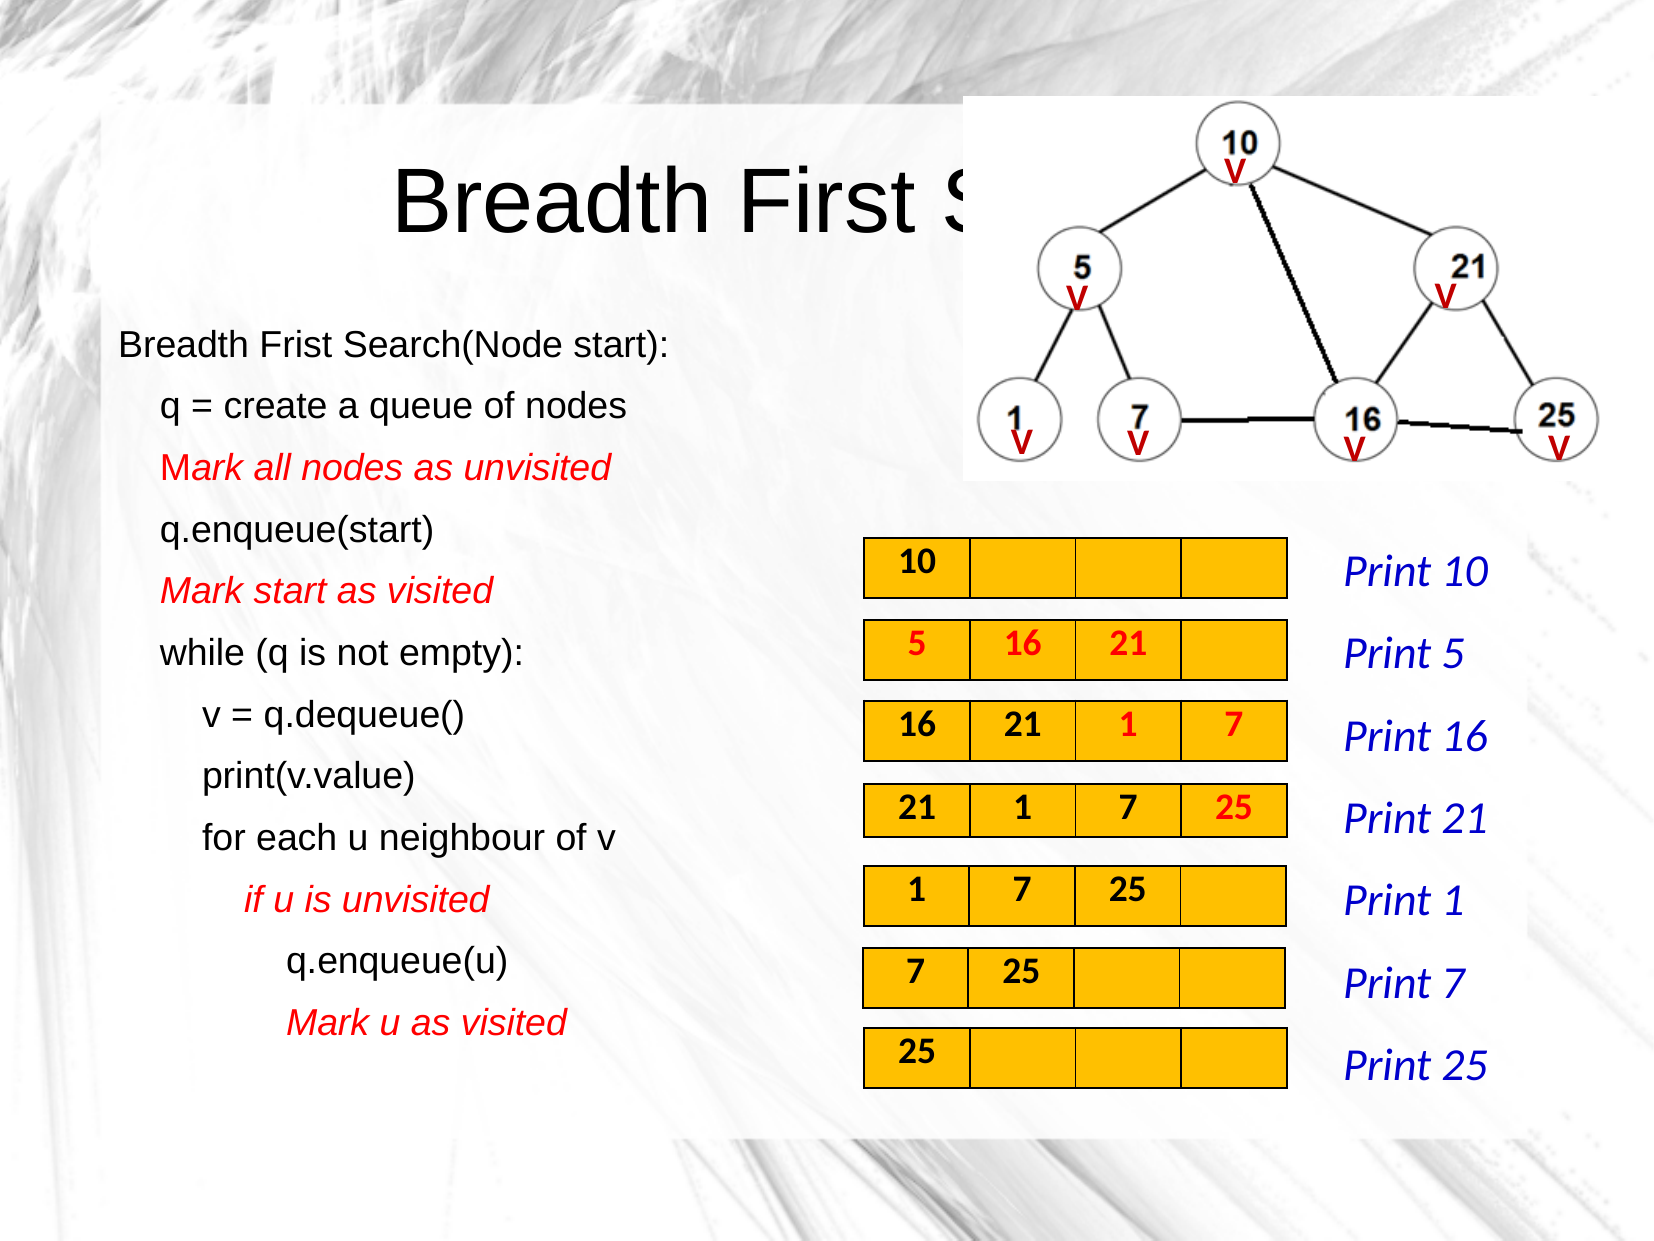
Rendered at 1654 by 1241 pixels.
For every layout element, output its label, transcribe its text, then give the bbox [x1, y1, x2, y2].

table_header [971, 1029, 1075, 1087]
table_header 25 [865, 1029, 969, 1087]
table_header 21 [971, 702, 1075, 760]
table_header 21 [865, 785, 969, 836]
table_header 7 [1076, 785, 1180, 836]
table_header [1180, 949, 1284, 1007]
table_header 25 [969, 949, 1073, 1007]
table_header 25 [1076, 867, 1180, 925]
table_header [1076, 539, 1180, 597]
table_header 7 [864, 949, 967, 1007]
text_box Print 10 Print 5 Print 16 Print 21 Print 1 Print 7 Print 25 [1328, 505, 1597, 1098]
table_header 16 [971, 621, 1075, 679]
table_header 25 [1182, 785, 1286, 836]
table_header 1 [865, 867, 968, 925]
table_header 7 [970, 867, 1074, 925]
table_header [971, 539, 1075, 597]
table_header [1181, 867, 1285, 925]
table_header 1 [1076, 702, 1180, 760]
table_header [1075, 949, 1179, 1007]
table_header [1182, 621, 1286, 679]
table_header [1182, 539, 1286, 597]
table_header 10 [865, 539, 969, 597]
table_header 7 [1182, 702, 1286, 760]
title Breadth First Search [118, 112, 963, 281]
list Breadth Frist Search(Node start): q = create a queue of nodes Mark all nodes as unvisited q.enqueue(start) Mark start as visited while (q is not empty): v = q.dequeue() print(v.value) for each u neighbour of v if u is unvisited q.enqueue(u) Mark u as visited [118, 319, 1571, 1102]
table_header 1 [971, 785, 1075, 836]
table_header 16 [865, 702, 969, 760]
table_header [1182, 1029, 1286, 1087]
table_header 21 [1076, 621, 1180, 679]
table_header [1076, 1029, 1180, 1087]
table_header 5 [865, 621, 969, 679]
picture [0, 0, 1654, 1241]
